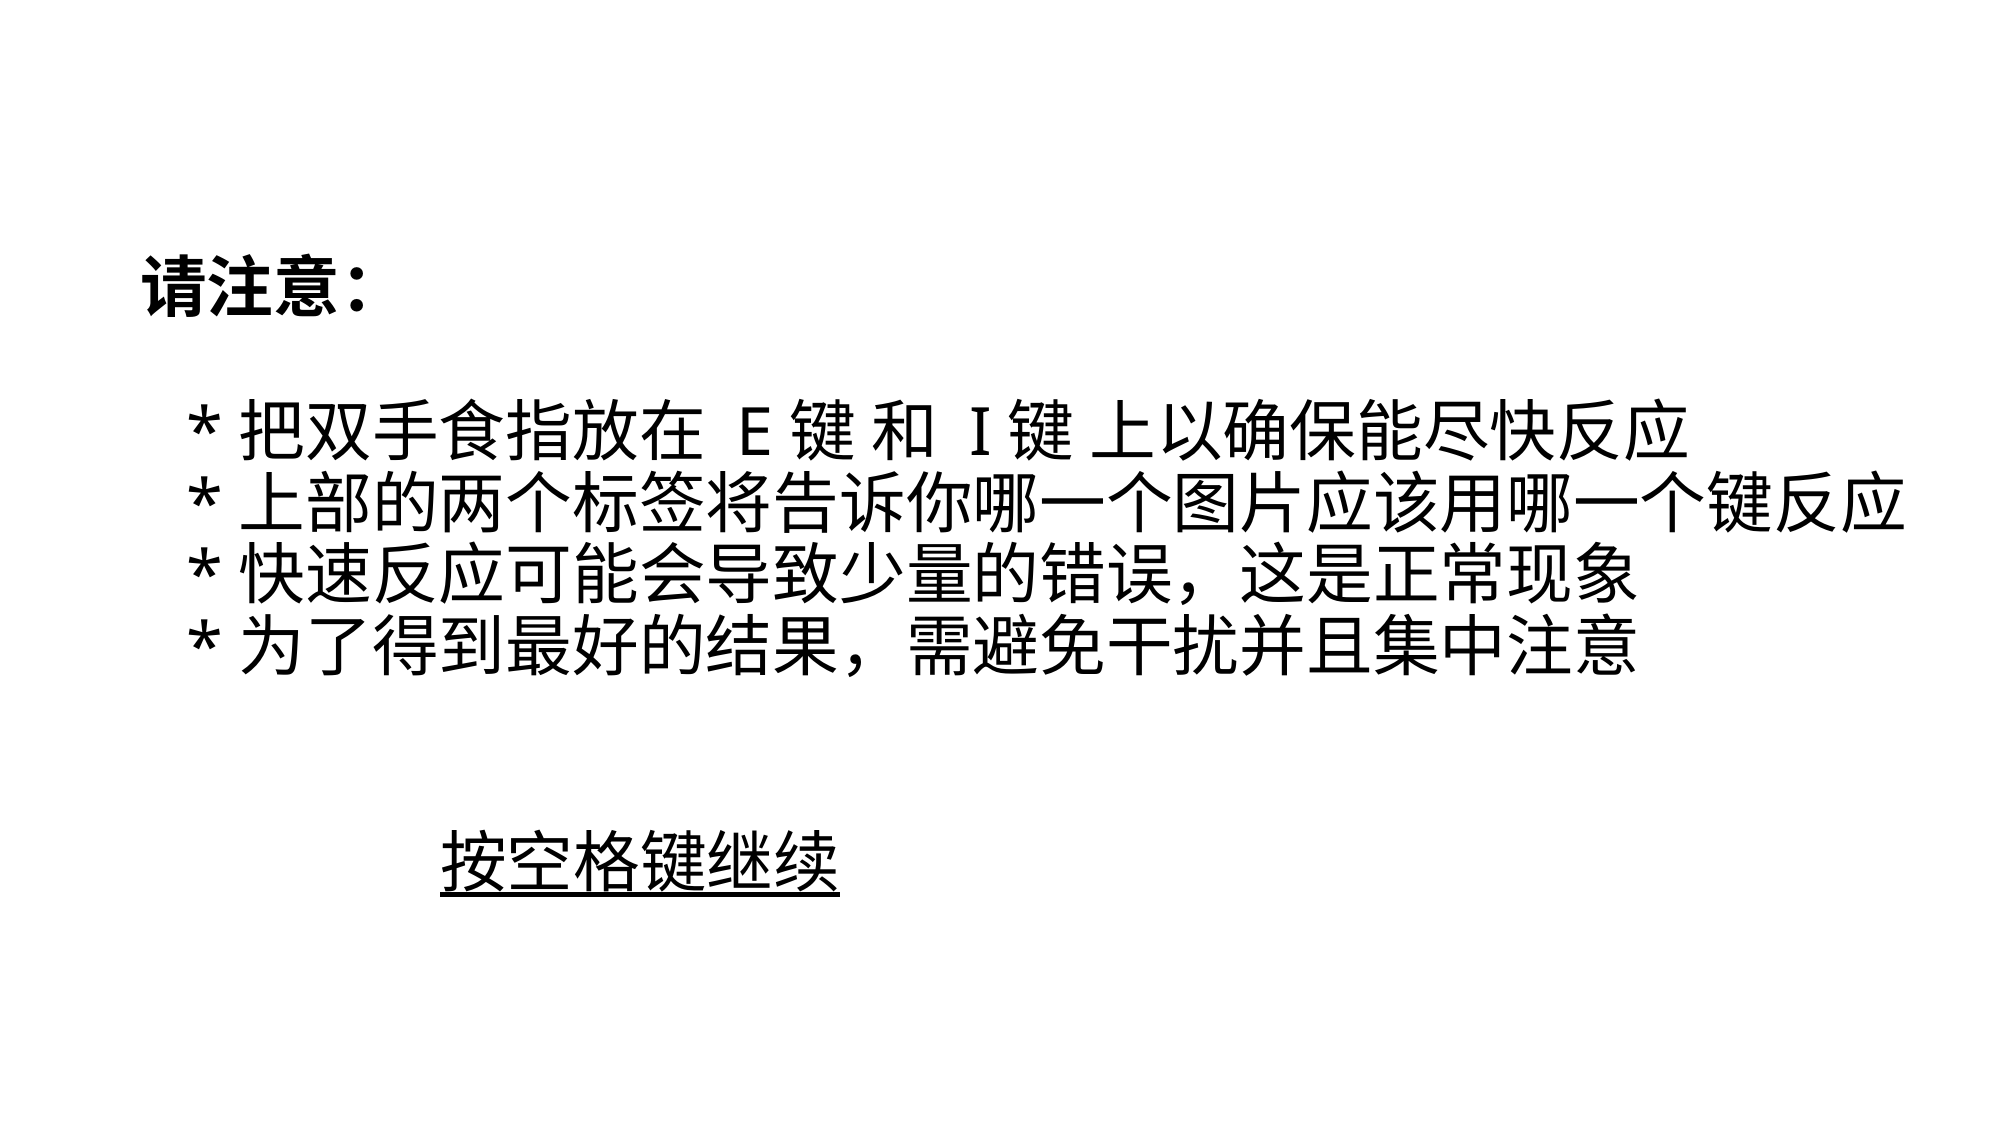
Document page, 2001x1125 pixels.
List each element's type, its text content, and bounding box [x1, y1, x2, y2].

title 请注意： *把双手食指放在 E键 和 I键 上以确保能尽快反应 *上部的两个标签将告诉你哪一个图片应该用哪一个键反应 *快速反应可能会导致少量的错误，这是正常现象 *为了得到最好的结果，需避免干扰并且集中注意 按空格键继续 [125, 215, 1933, 909]
